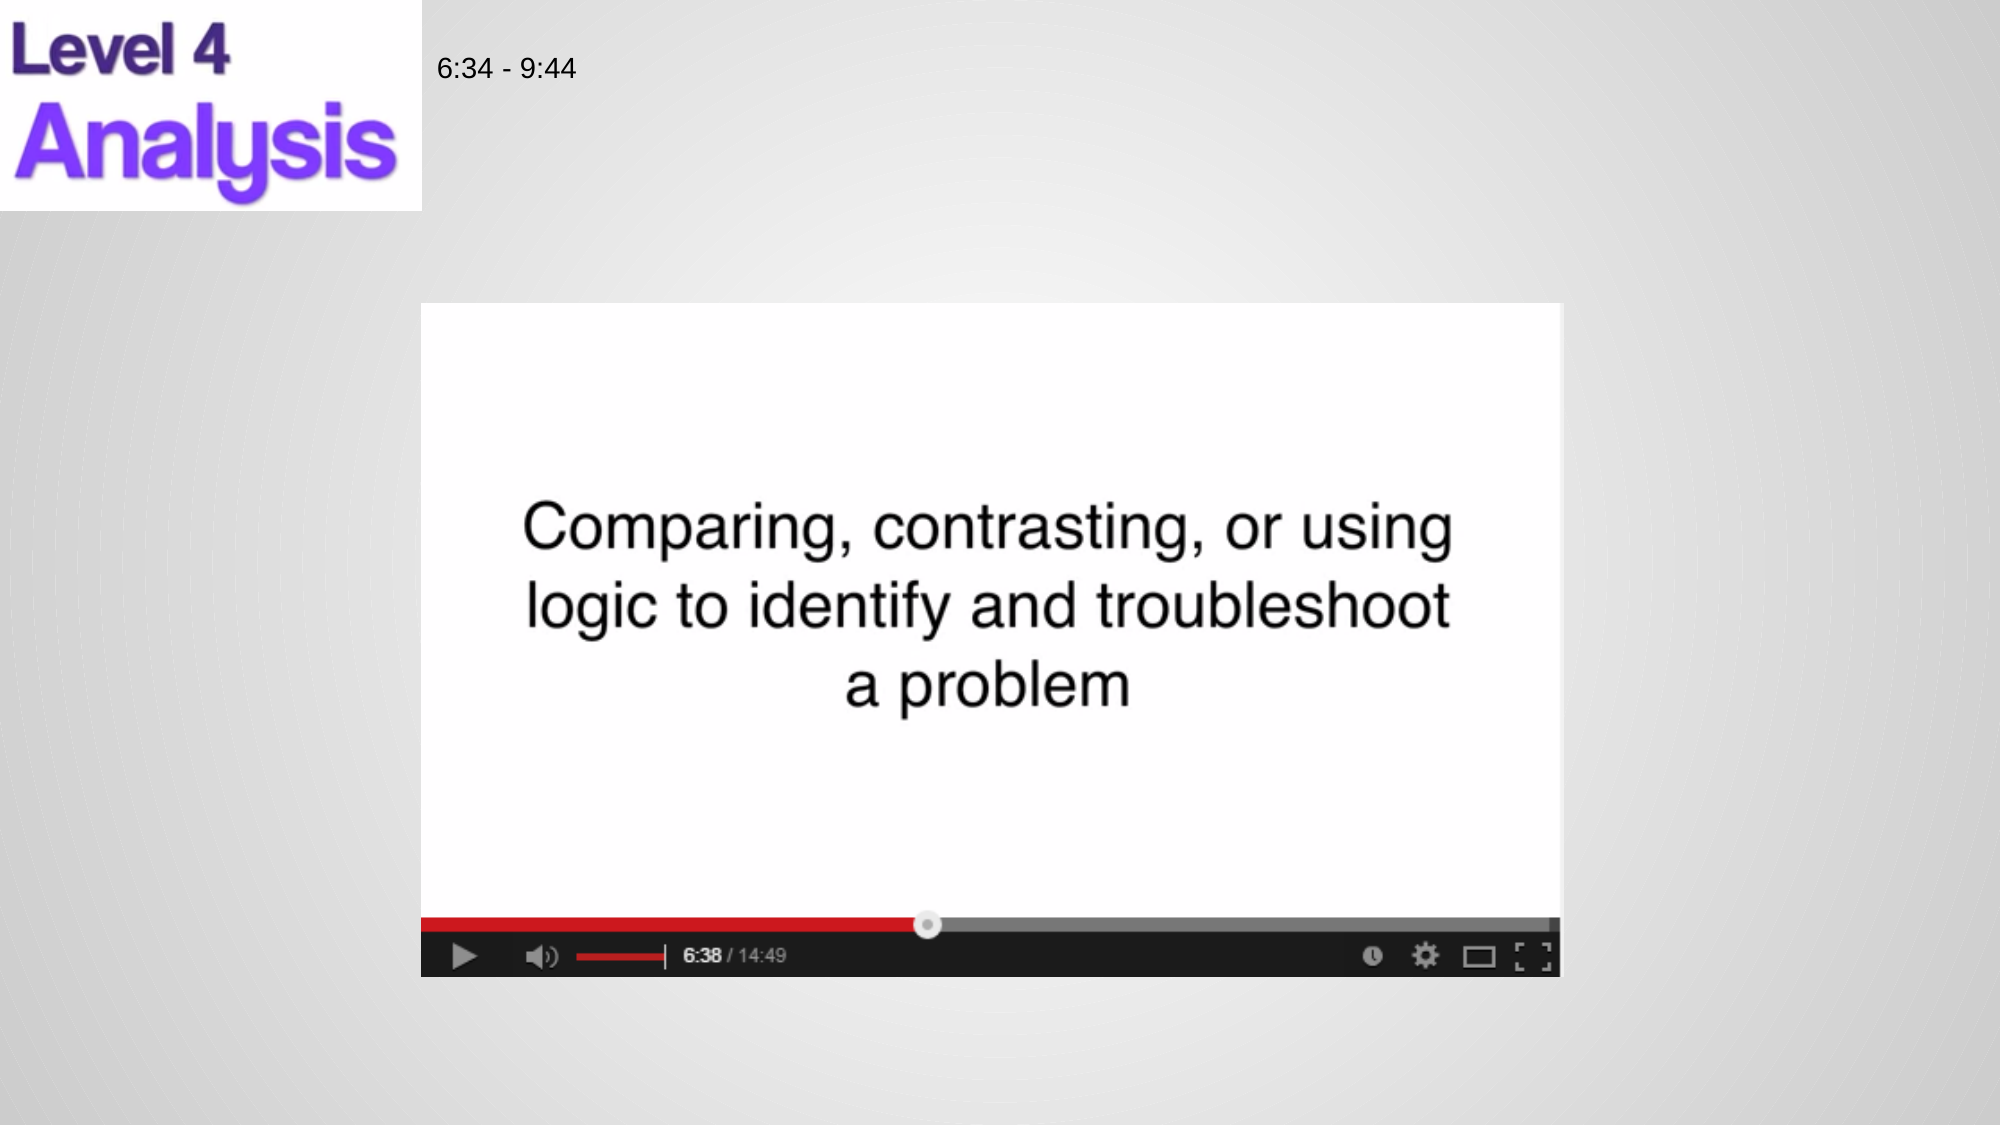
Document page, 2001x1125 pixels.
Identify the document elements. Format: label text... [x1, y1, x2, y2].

picture [0, 0, 423, 212]
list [421, 303, 1564, 977]
text_box 6:34 - 9:44 [426, 33, 655, 177]
